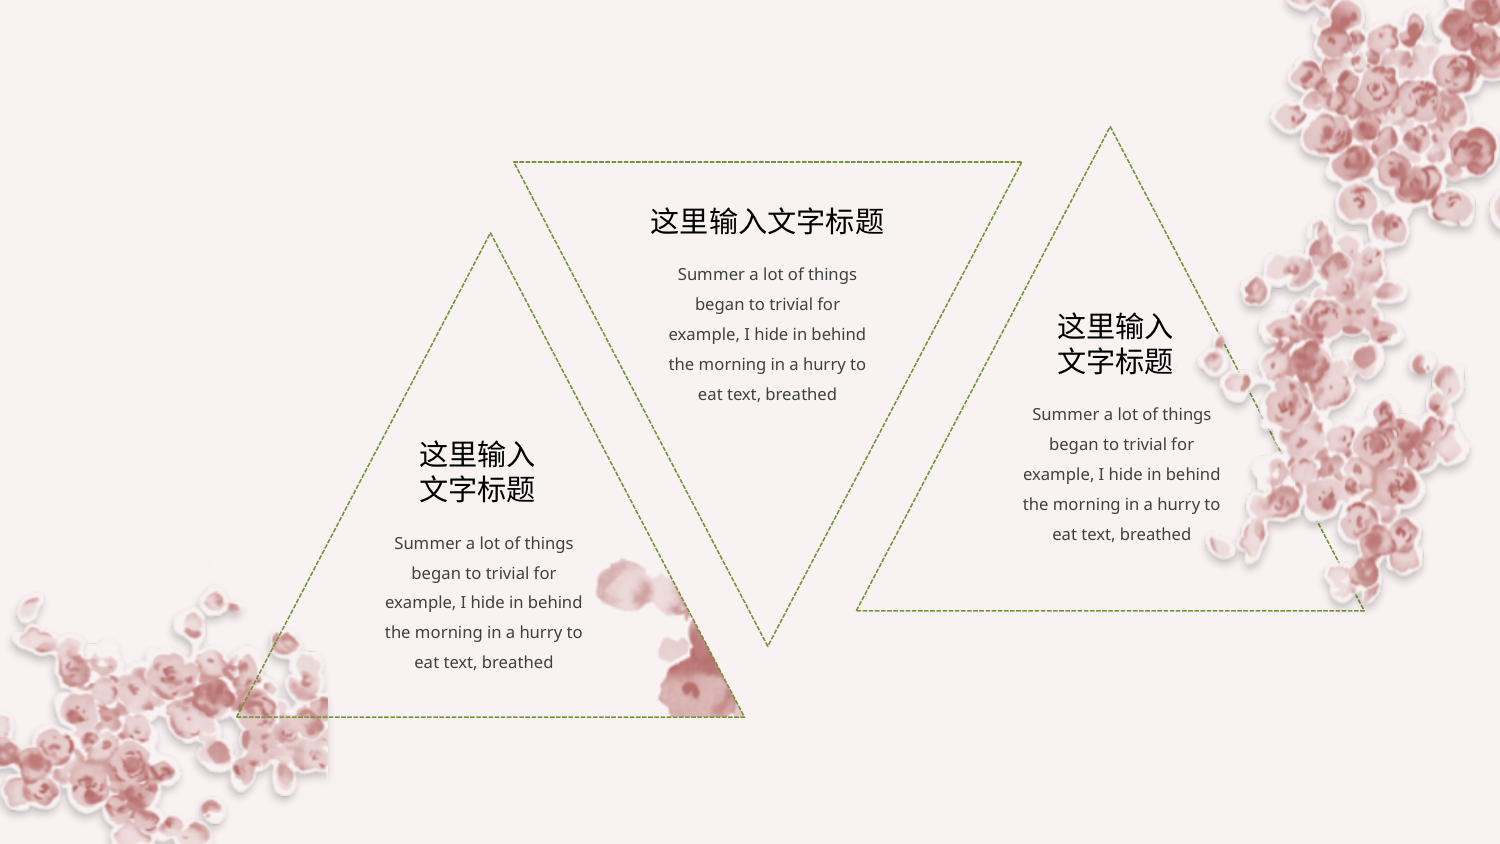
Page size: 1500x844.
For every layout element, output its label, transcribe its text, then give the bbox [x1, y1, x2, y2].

text_box 这里输入 文字标题 [404, 429, 597, 514]
text_box Summer a lot of things began to trivial for example, I hide in behind the morning in a hurry to eat text, breathed [360, 515, 609, 680]
picture [0, 541, 355, 844]
text_box Summer a lot of things began to trivial for example, I hide in behind the morning in a hurry to eat text, breathed [643, 246, 892, 411]
text_box 这里输入 文字标题 [1042, 301, 1122, 386]
text_box [328, 230, 747, 720]
text_box [854, 124, 1121, 613]
text_box 这里输入文字标题 [635, 195, 916, 246]
text_box [511, 159, 1024, 649]
picture [1127, 0, 1500, 692]
text_box Summer a lot of things began to trivial for example, I hide in behind the morning in a hurry to eat text, breathed [997, 386, 1122, 552]
